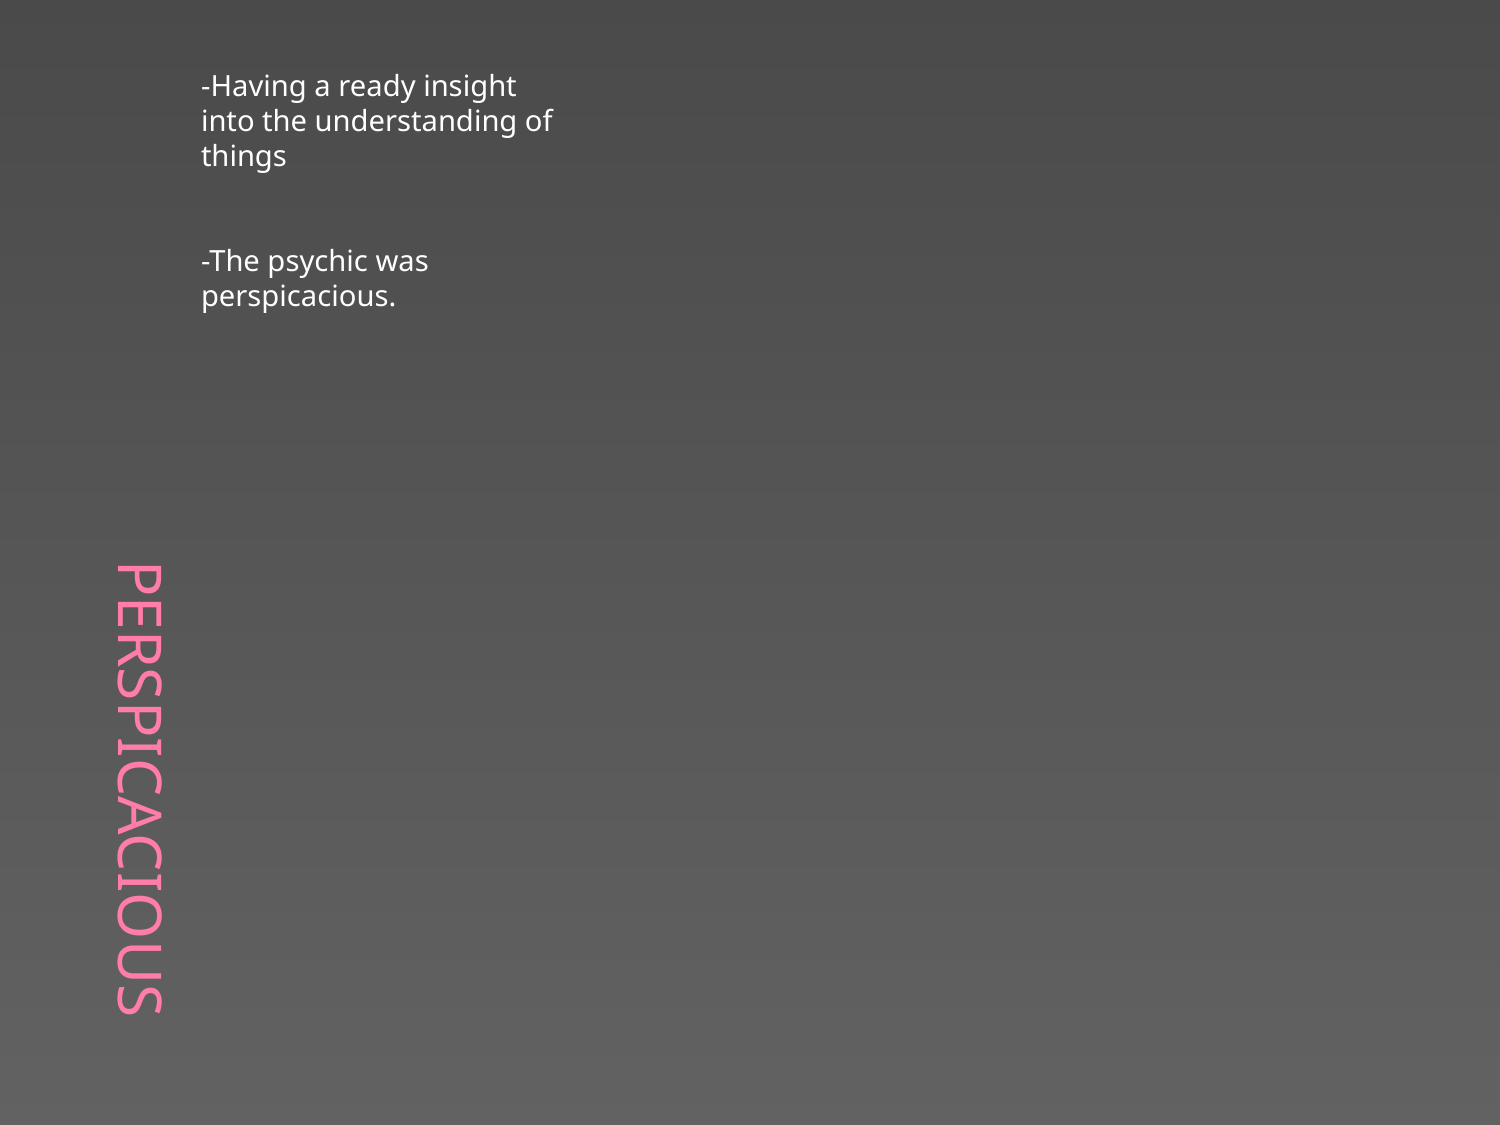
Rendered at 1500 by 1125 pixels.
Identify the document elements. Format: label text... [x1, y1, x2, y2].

title Perspicacious [36, 60, 186, 1036]
list -Having a ready insight into the understanding of things -The psychic was perspicacious. [186, 60, 587, 1036]
